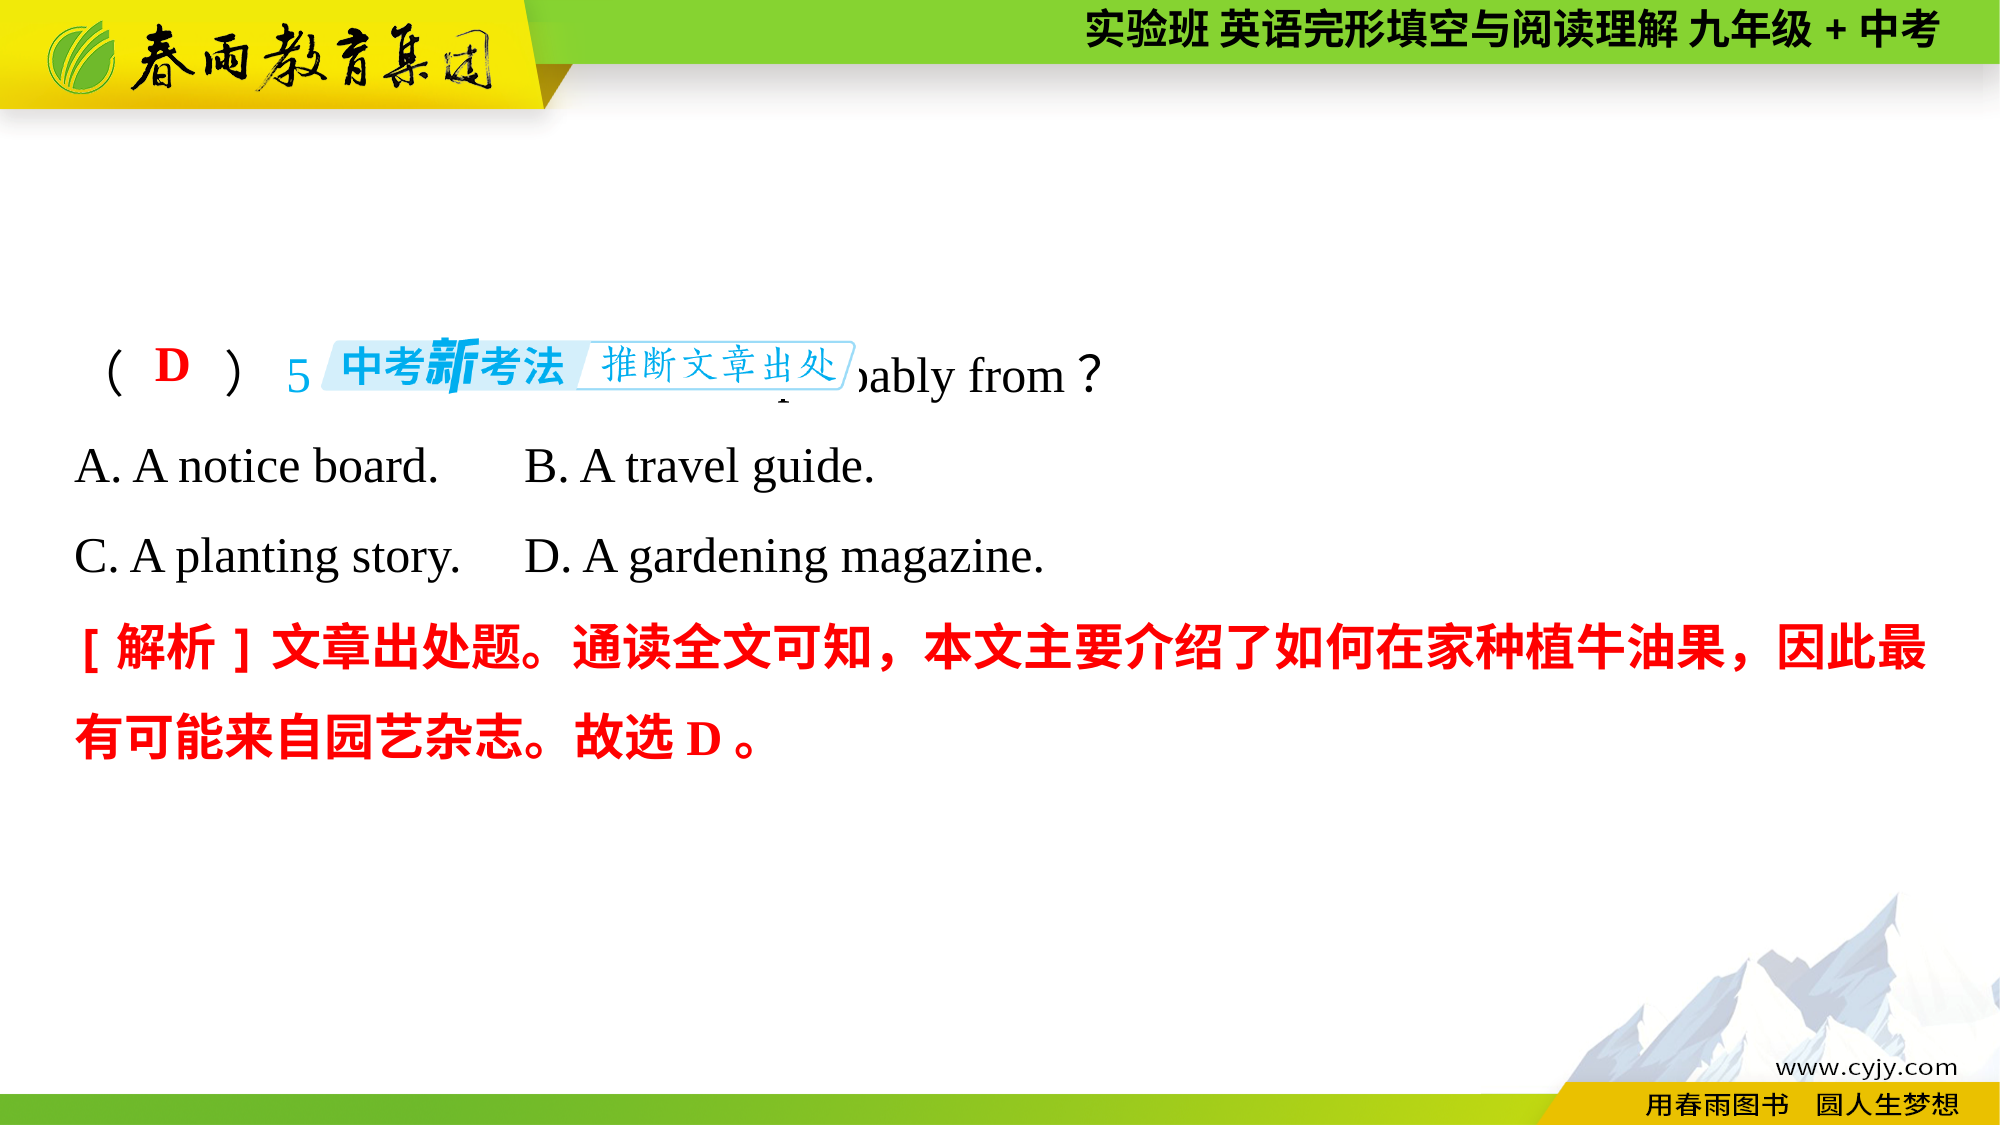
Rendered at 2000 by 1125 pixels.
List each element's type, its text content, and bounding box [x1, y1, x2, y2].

text_box [解析]文章出处题。通读全文可知，本文主要介绍了如何在家种植牛油果，因此最有可能来自园艺杂志。故选D。 [59, 594, 1944, 773]
text_box D [139, 324, 206, 400]
list （ ）5. Where is the article probably from？ A. A notice board. B. A travel guide. C. A planting story. D. A gardening magazine. [59, 305, 1944, 594]
picture [0, 0, 2000, 1125]
